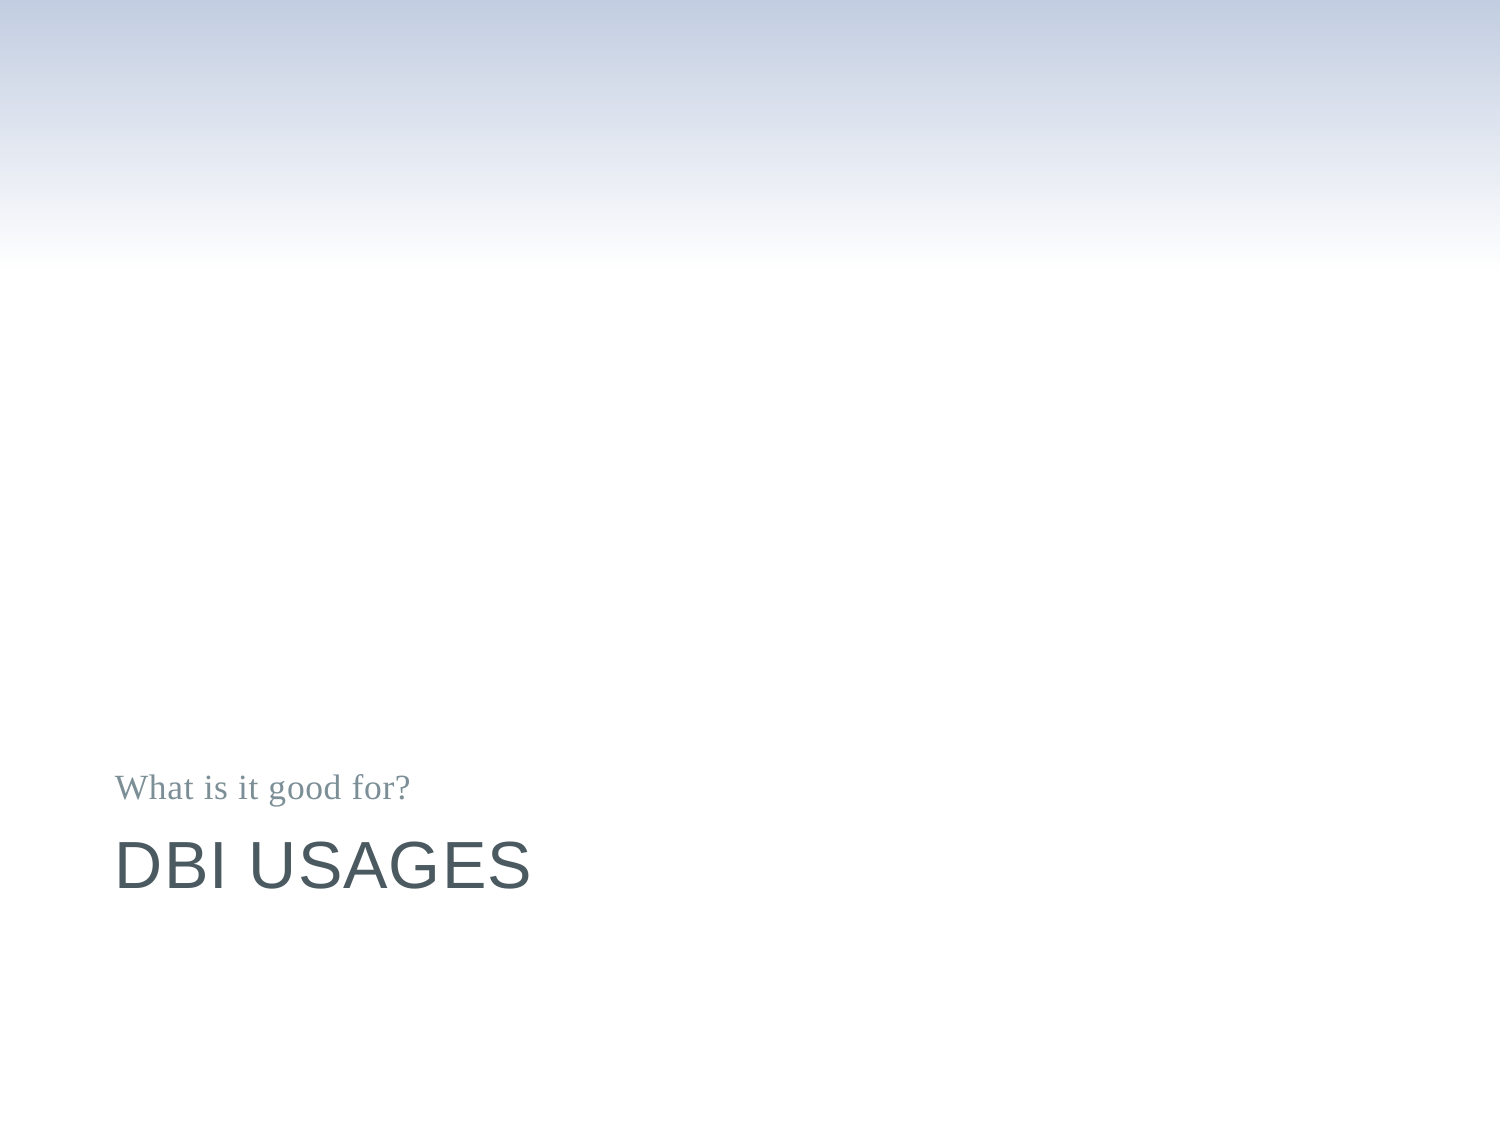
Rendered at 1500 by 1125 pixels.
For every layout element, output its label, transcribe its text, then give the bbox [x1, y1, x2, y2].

title DBI USAGES [99, 815, 1394, 1038]
list What is it good for? [99, 567, 1394, 815]
